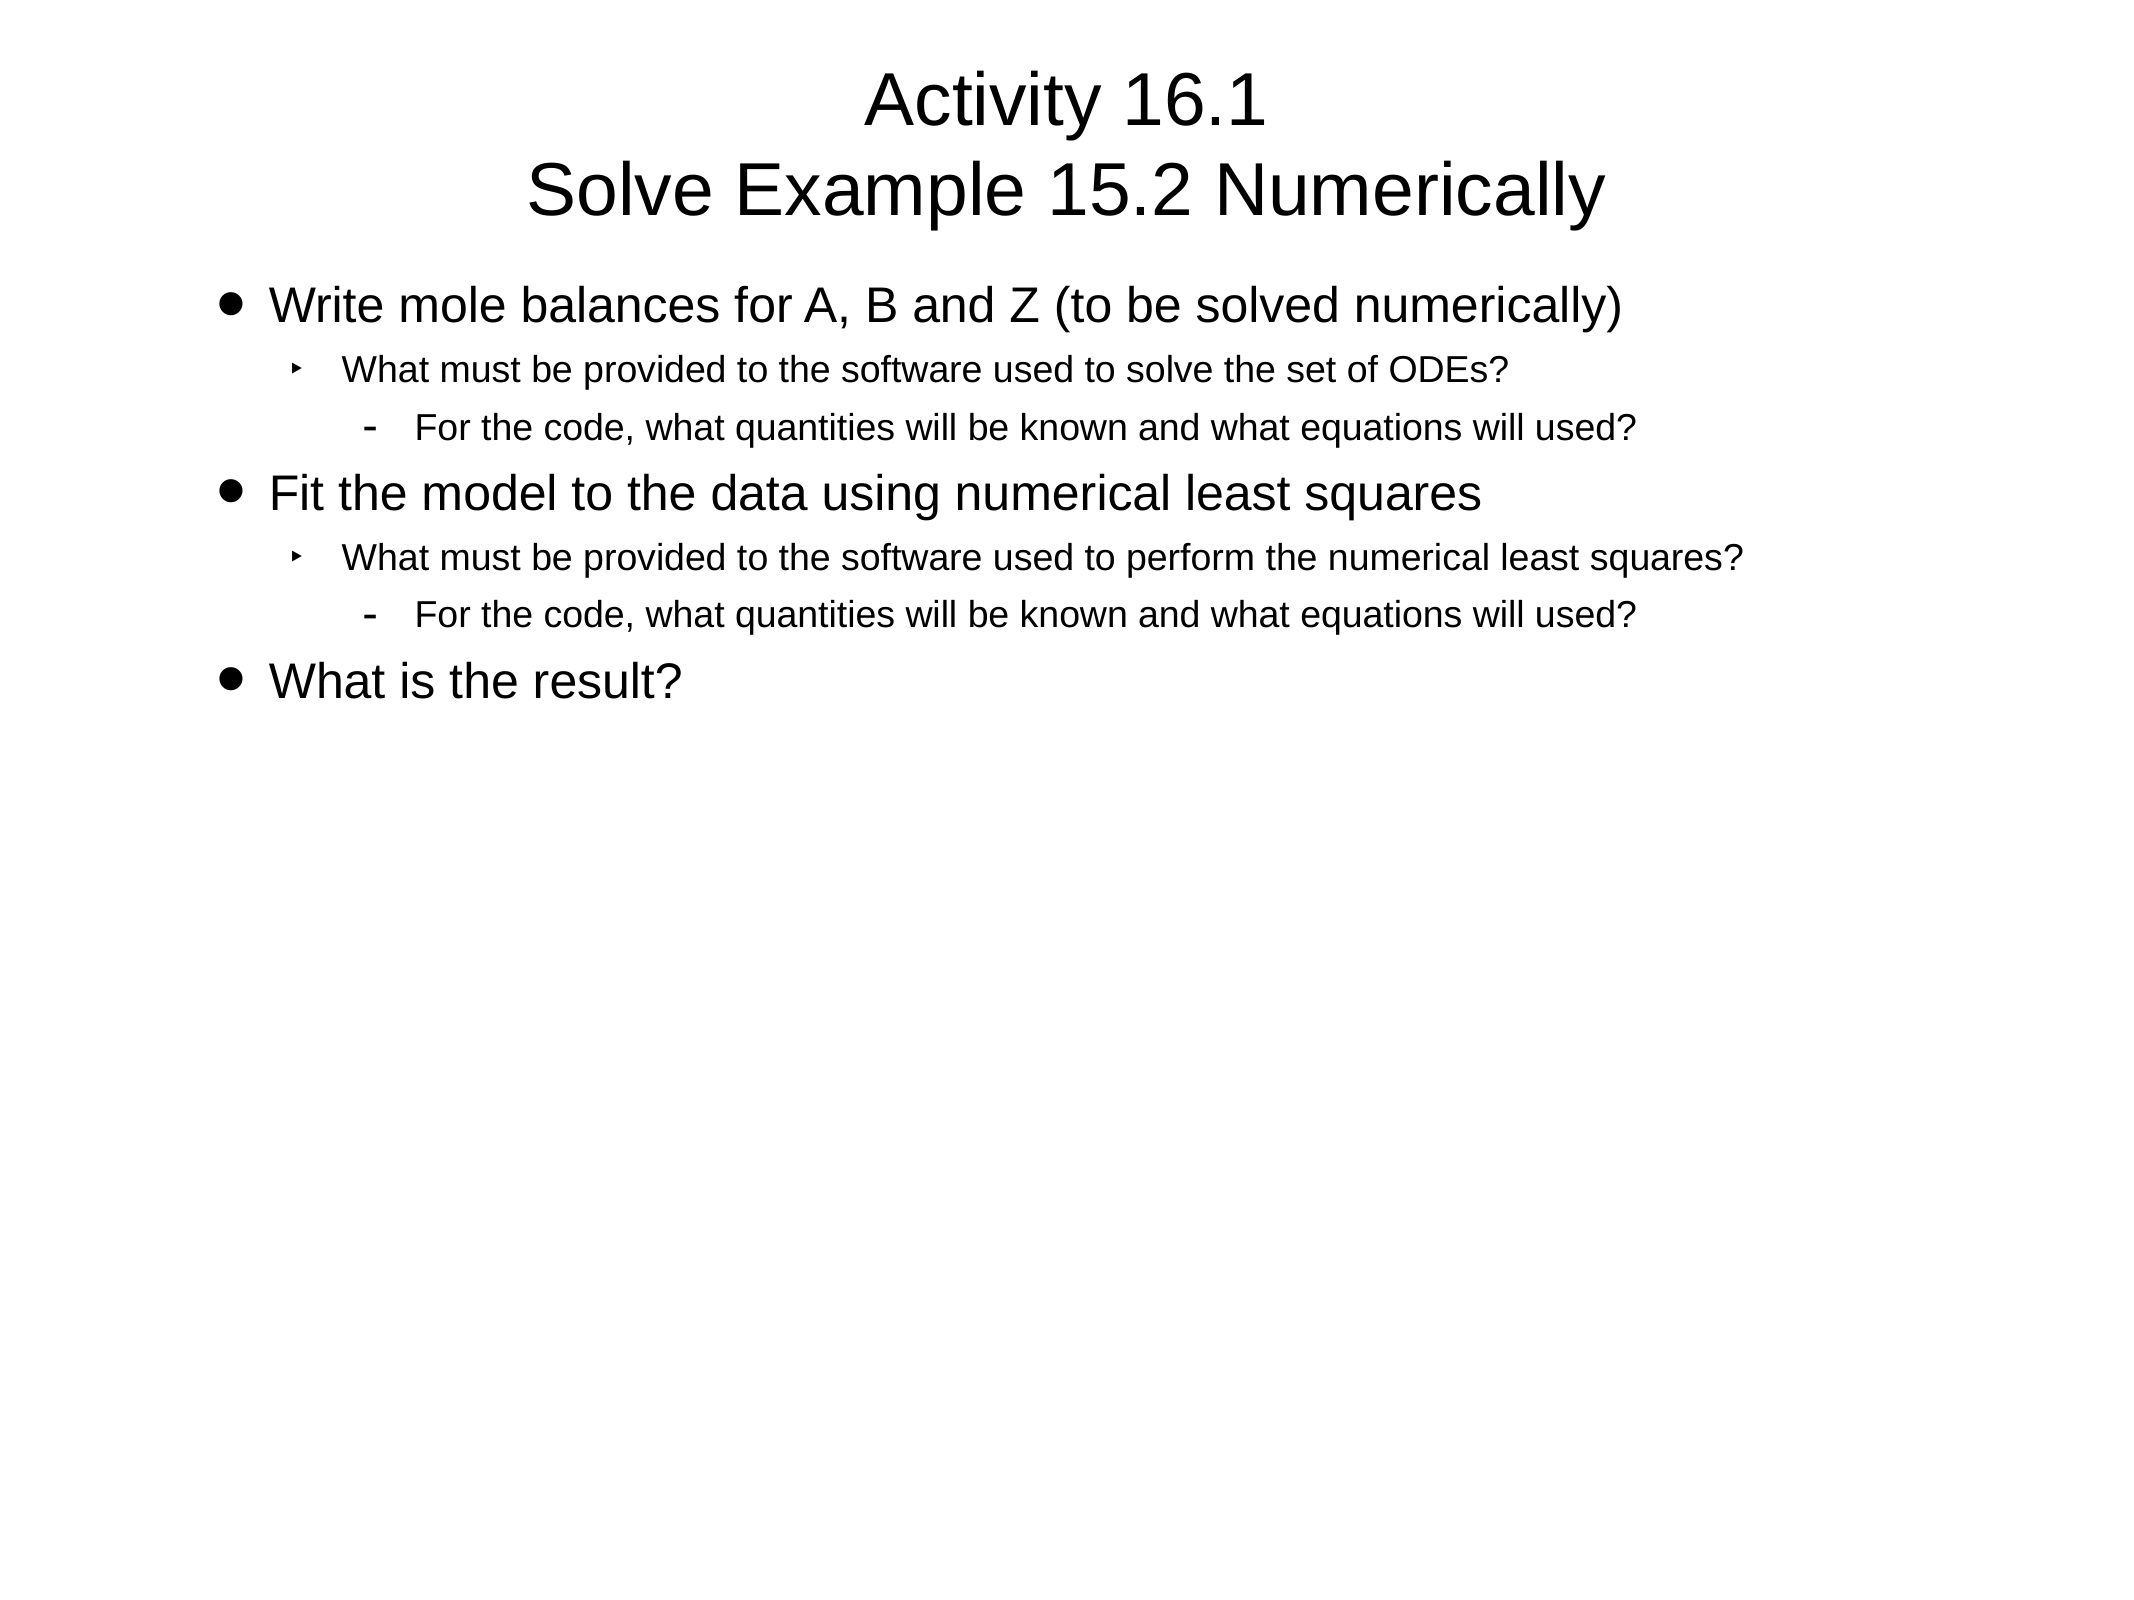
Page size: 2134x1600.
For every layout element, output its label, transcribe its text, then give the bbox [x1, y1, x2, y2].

title Activity 16.1 Solve Example 15.2 Numerically [208, 41, 1925, 250]
list Write mole balances for A, B and Z (to be solved numerically) What must be provided to the software used to solve the set of ODEs? For the code, what quantities will be known and what equations will used? Fit the model to the data using numerical least squares What must be provided to the software used to perform the numerical least squares? For the code, what quantities will be known and what equations will used? What is the result? [208, 264, 1925, 1463]
